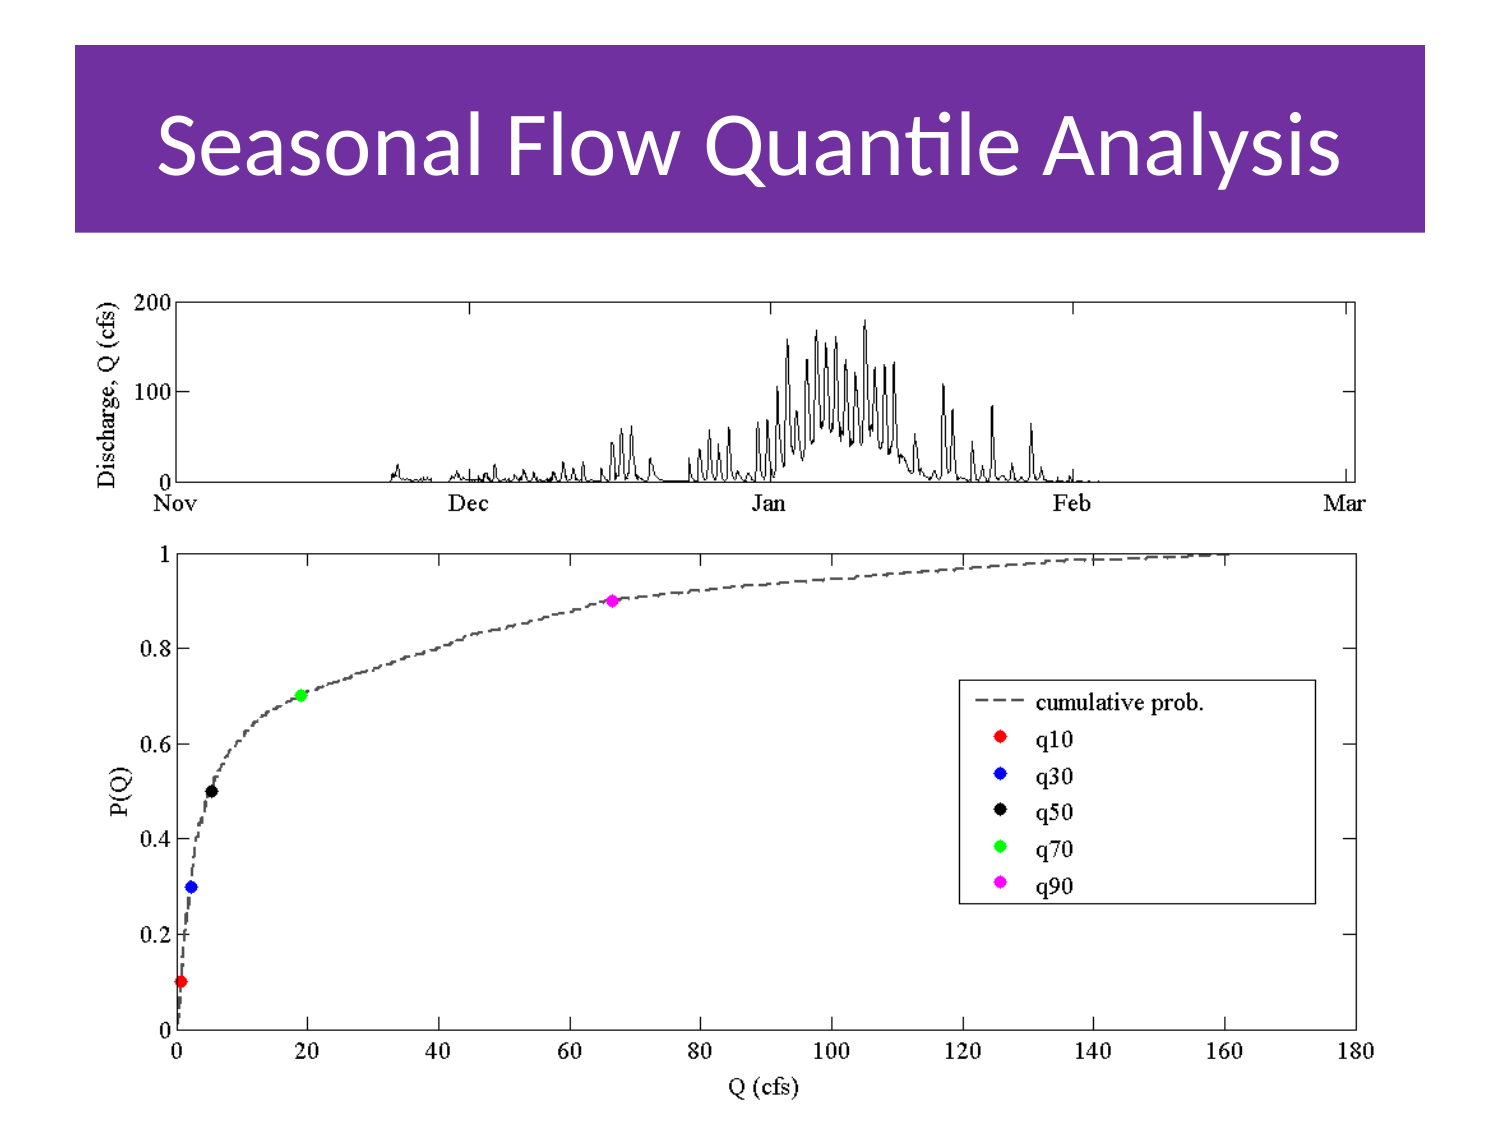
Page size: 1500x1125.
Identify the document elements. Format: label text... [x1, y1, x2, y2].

picture [0, 270, 1500, 1125]
title Seasonal Flow Quantile Analysis [75, 45, 1425, 233]
